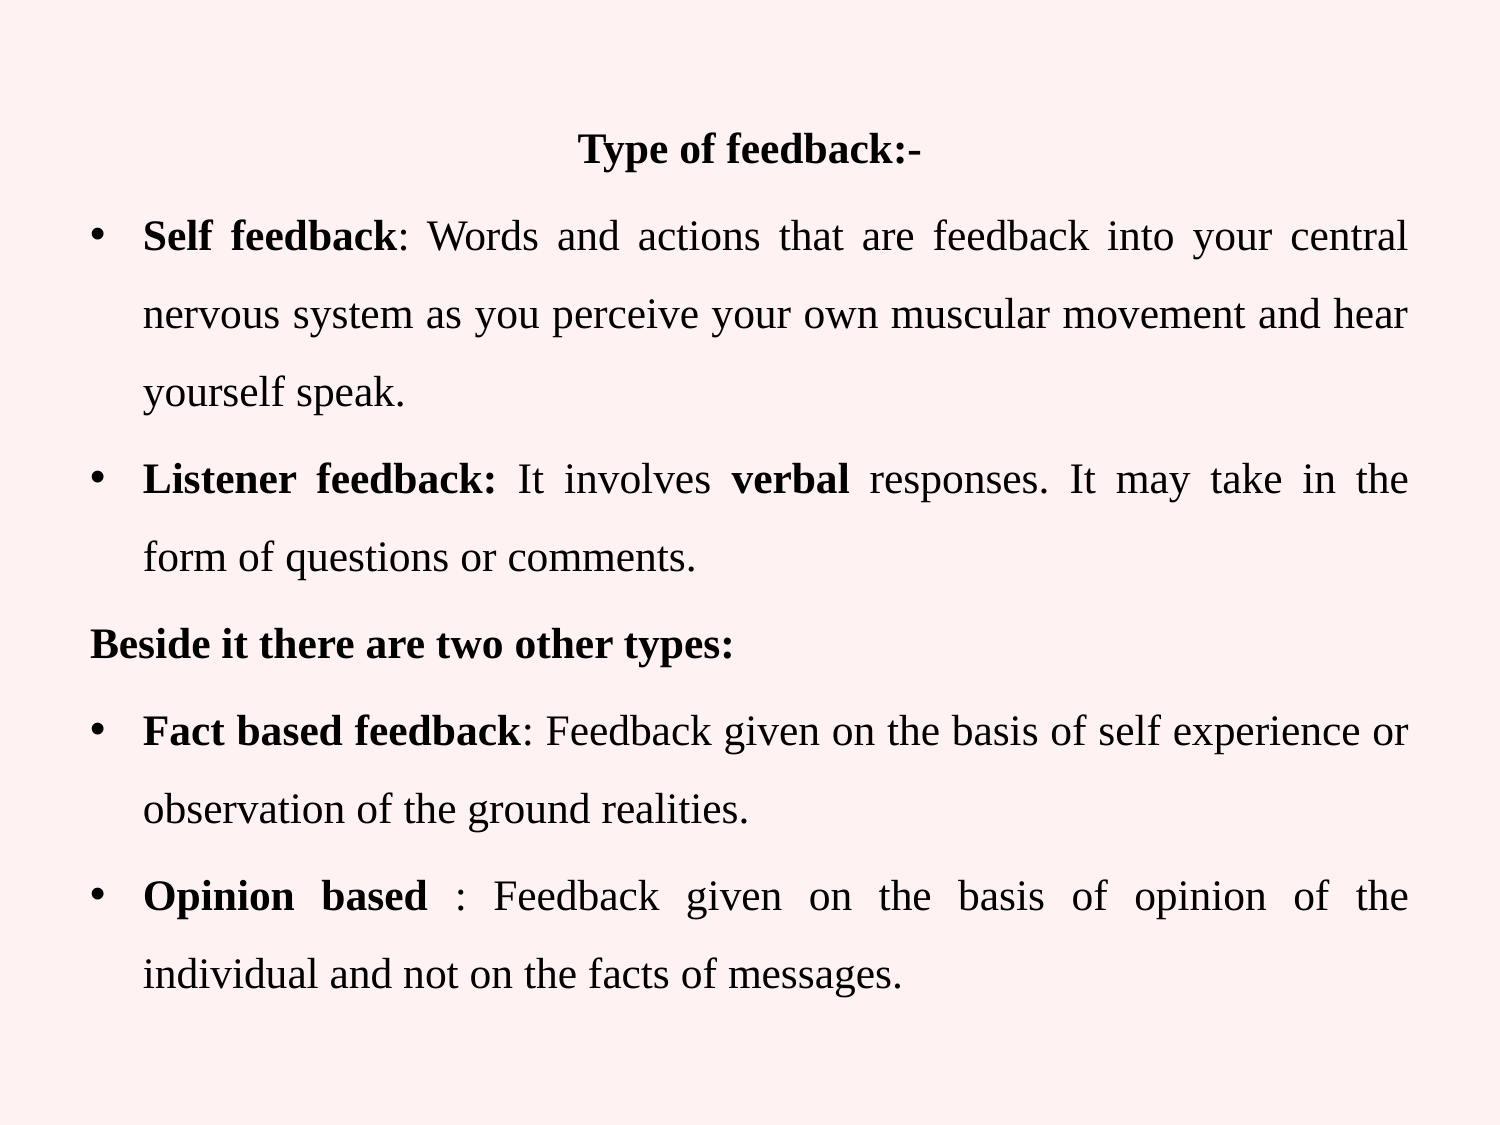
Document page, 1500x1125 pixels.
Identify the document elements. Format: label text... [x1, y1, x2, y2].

list Type of feedback:- Self feedback: Words and actions that are feedback into your central nervous system as you perceive your own muscular movement and hear yourself speak. Listener feedback: It involves verbal responses. It may take in the form of questions or comments. Beside it there are two other types: Fact based feedback: Feedback given on the basis of self experience or observation of the ground realities. Opinion based : Feedback given on the basis of opinion of the individual and not on the facts of messages. [75, 112, 1425, 1005]
